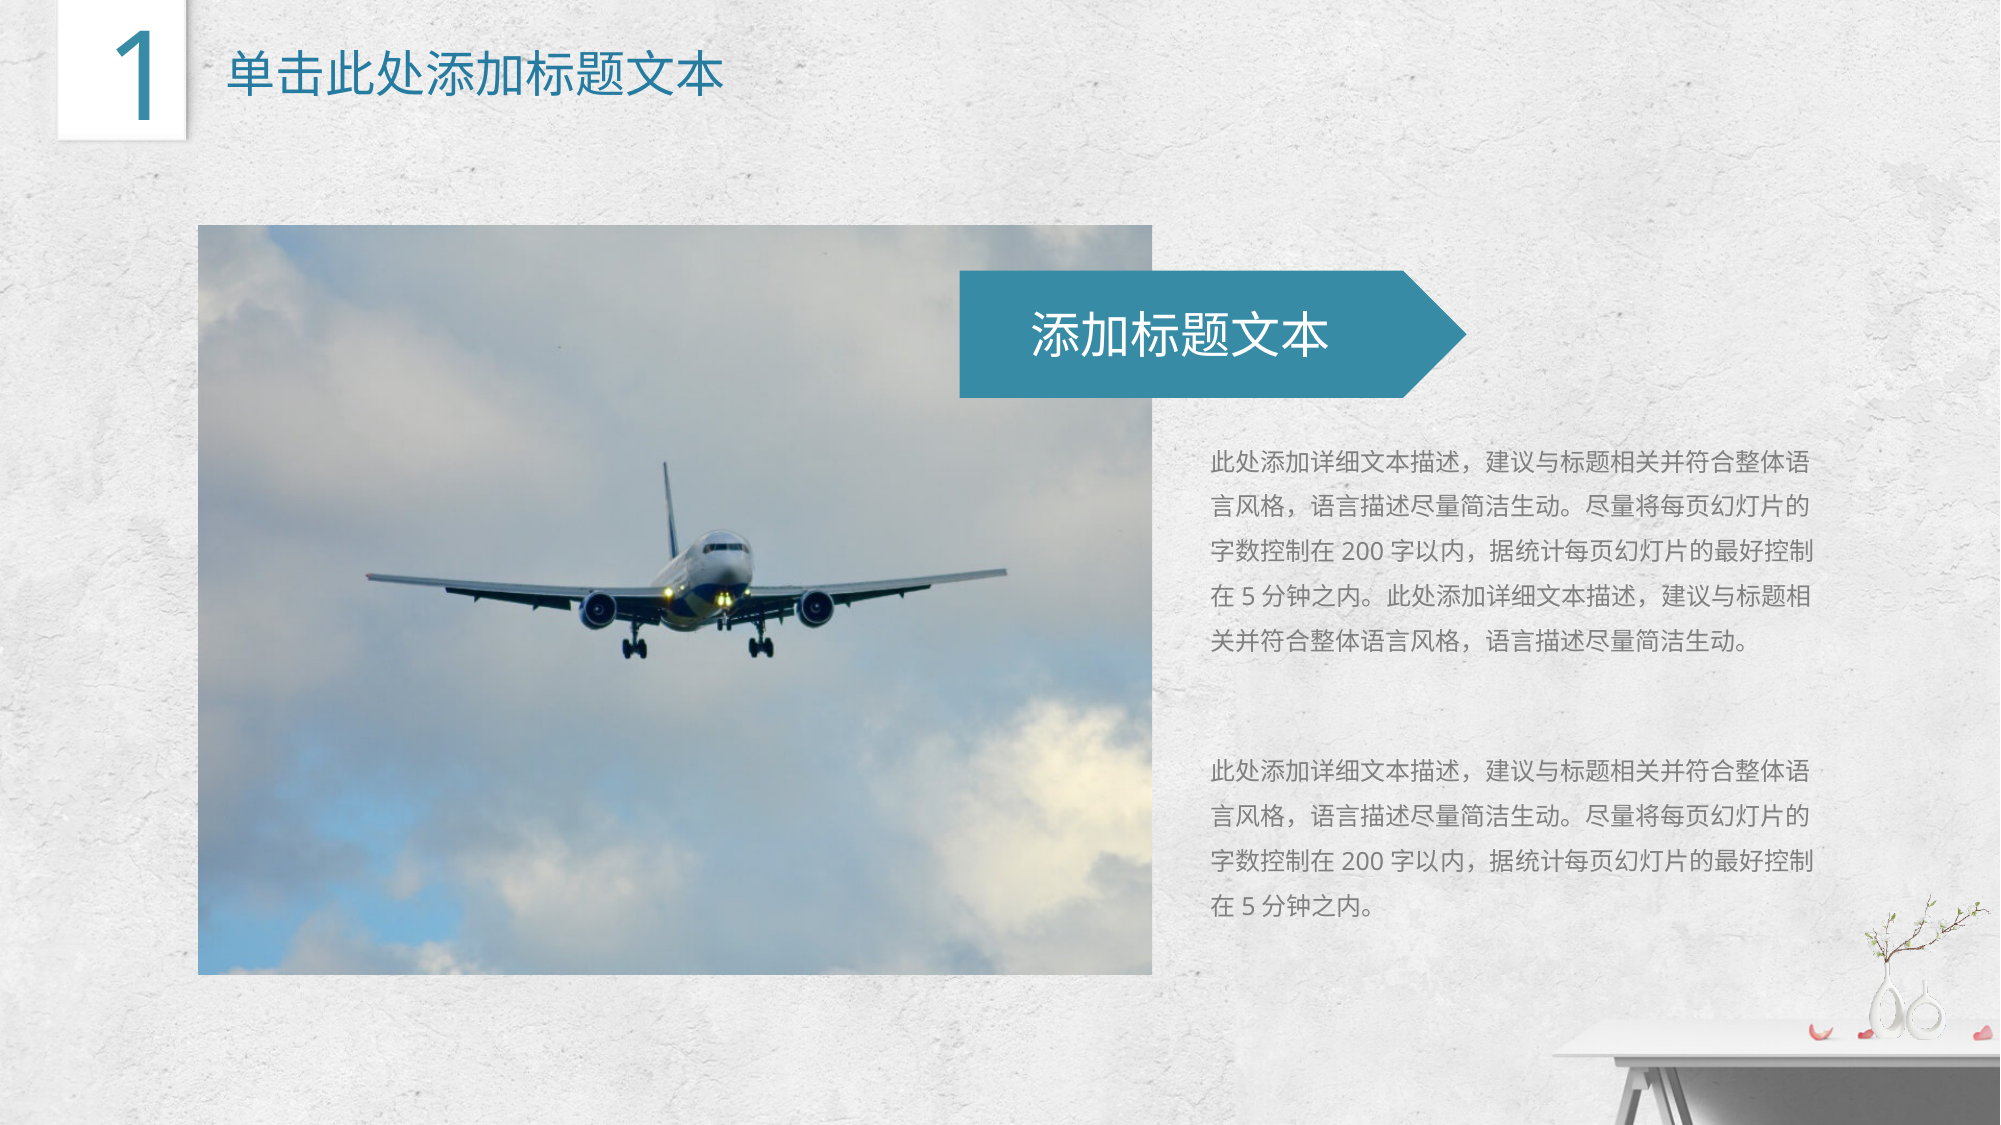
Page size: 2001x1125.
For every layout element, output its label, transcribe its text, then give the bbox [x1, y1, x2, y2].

text_box 此处添加详细文本描述，建议与标题相关并符合整体语言风格，语言描述尽量简洁生动。尽量将每页幻灯片的字数控制在200字以内，据统计每页幻灯片的最好控制在5分钟之内。 [1195, 733, 1840, 928]
text_box 此处添加详细文本描述，建议与标题相关并符合整体语言风格，语言描述尽量简洁生动。尽量将每页幻灯片的字数控制在200字以内，据统计每页幻灯片的最好控制在5分钟之内。此处添加详细文本描述，建议与标题相关并符合整体语言风格，语言描述尽量简洁生动。 [1195, 423, 1840, 663]
picture [0, 0, 2000, 1125]
text_box 单击此处添加标题文本 [210, 35, 924, 110]
text_box [1153, 269, 1469, 399]
text_box 添加标题文本 [1153, 296, 1346, 372]
text_box 1 [90, 0, 193, 153]
